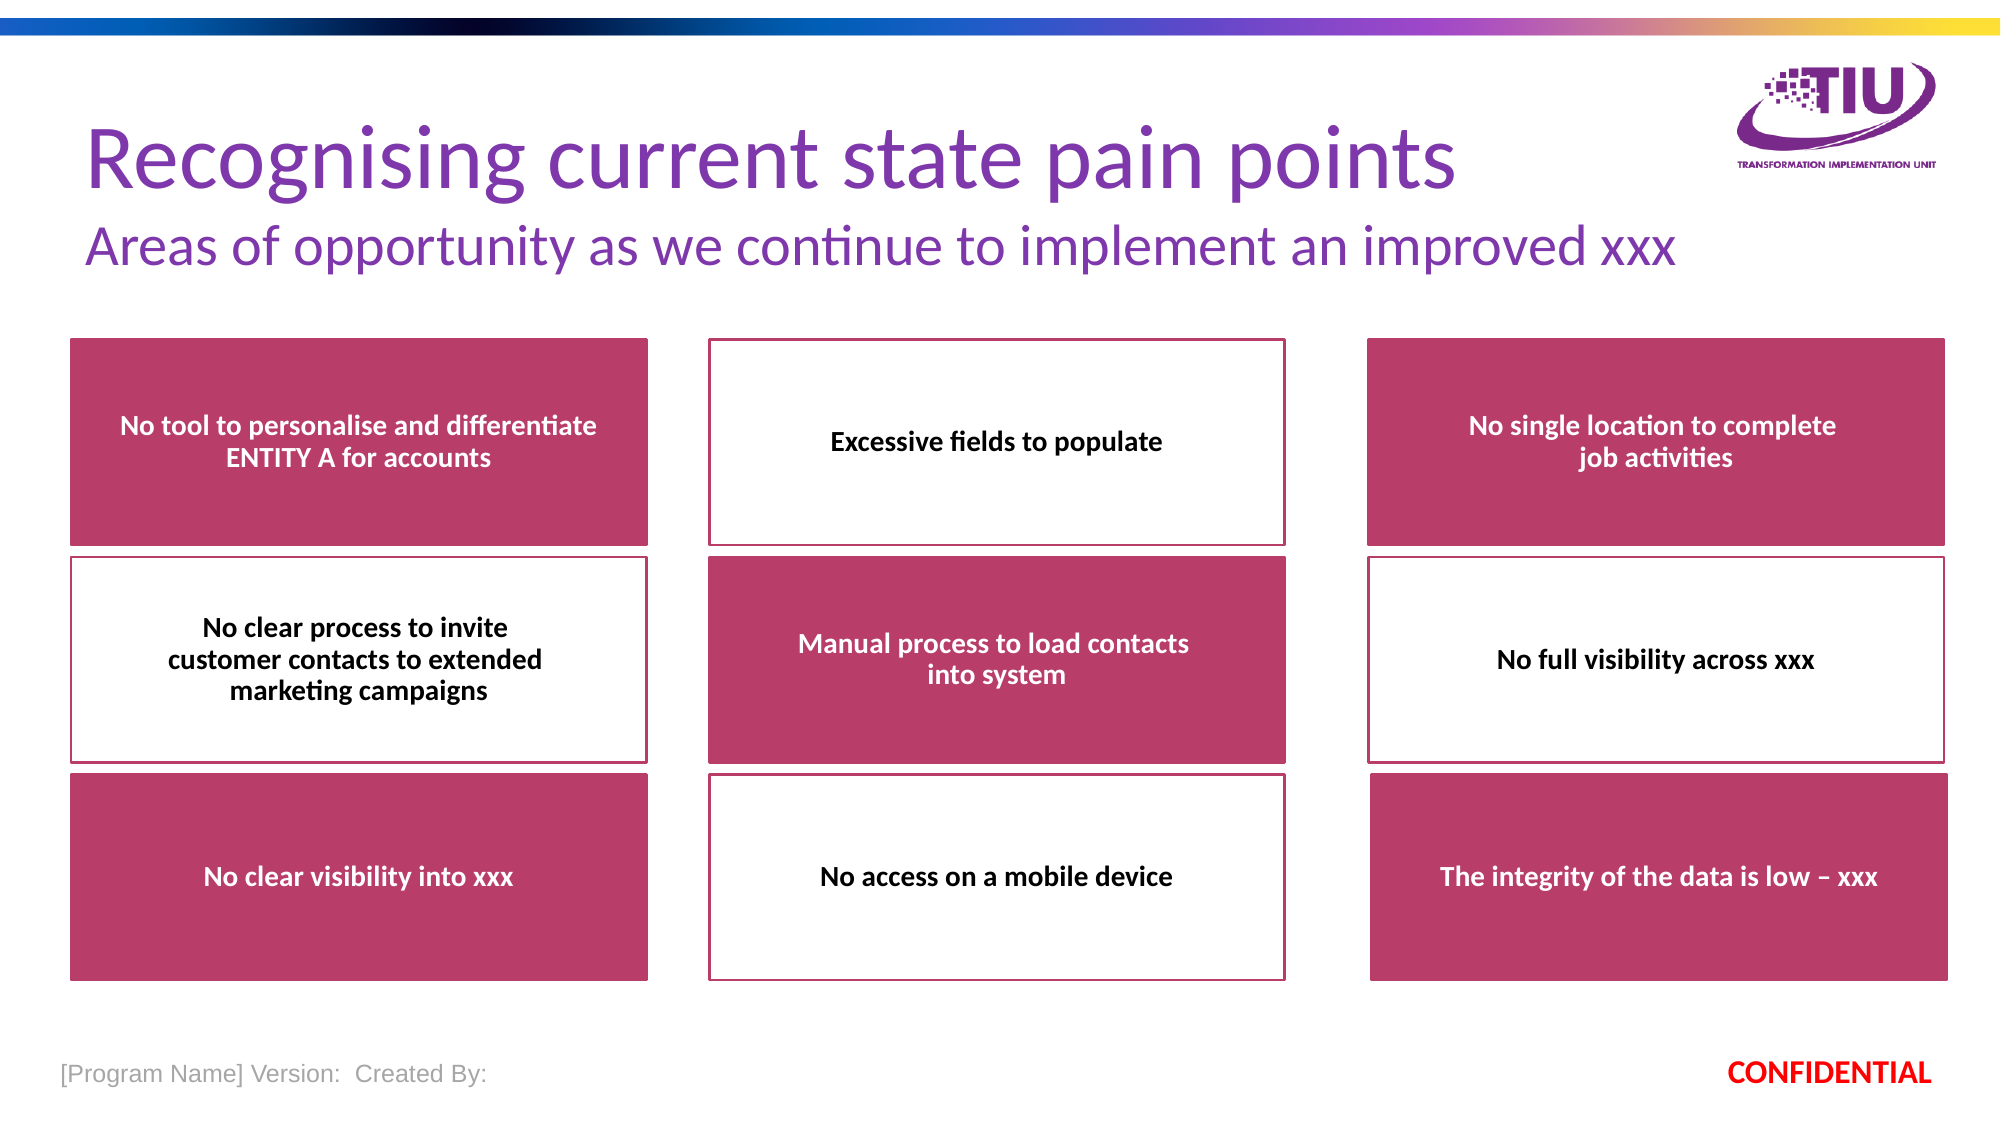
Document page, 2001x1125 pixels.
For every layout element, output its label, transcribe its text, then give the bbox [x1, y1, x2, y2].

text_box No clear visibility into xxx [71, 774, 647, 981]
text_box No single location to complete job activities [1368, 339, 1944, 545]
text_box No clear process to invite customer contacts to extended marketing campaigns [71, 557, 647, 763]
text_box Excessive fields to populate [709, 339, 1285, 545]
text_box The integrity of the data is low – xxx [1371, 774, 1948, 981]
text_box [Program Name] Version: Created By: [0, 1042, 549, 1103]
text_box Recognising current state pain points Areas of opportunity as we continue to implement an improved xxx [71, 90, 1770, 285]
picture [0, 0, 2001, 1125]
text_box No full visibility across xxx [1368, 557, 1944, 763]
text_box CONFIDENTIAL [1563, 1042, 1948, 1098]
text_box No access on a mobile device [709, 774, 1285, 981]
text_box No tool to personalise and differentiate ENTITY A for accounts [71, 339, 647, 545]
text_box Manual process to load contacts into system [709, 557, 1285, 763]
